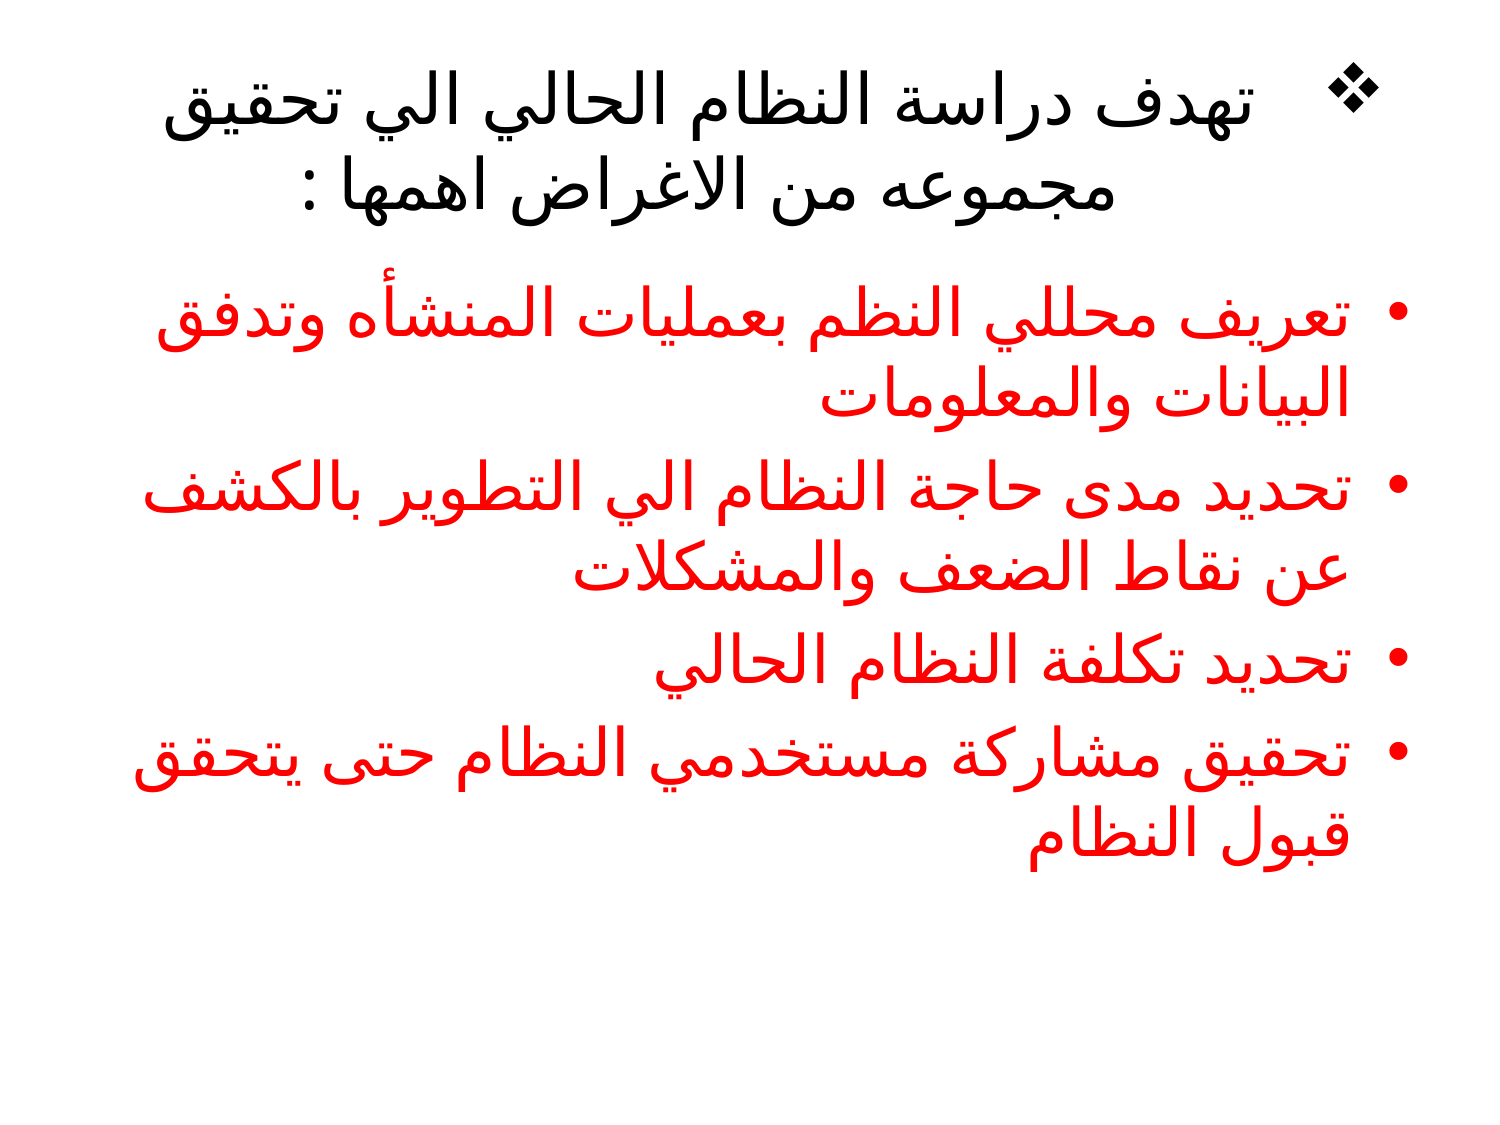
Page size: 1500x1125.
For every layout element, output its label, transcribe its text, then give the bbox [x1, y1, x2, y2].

title تهدف دراسة النظام الحالي الي تحقيق مجموعه من الاغراض اهمها : [75, 45, 1425, 233]
list تعريف محللي النظم بعمليات المنشأه وتدفق البيانات والمعلومات تحديد مدى حاجة النظام الي التطوير بالكشف عن نقاط الضعف والمشكلات تحديد تكلفة النظام الحالي تحقيق مشاركة مستخدمي النظام حتى يتحقق قبول النظام [75, 262, 1425, 1005]
